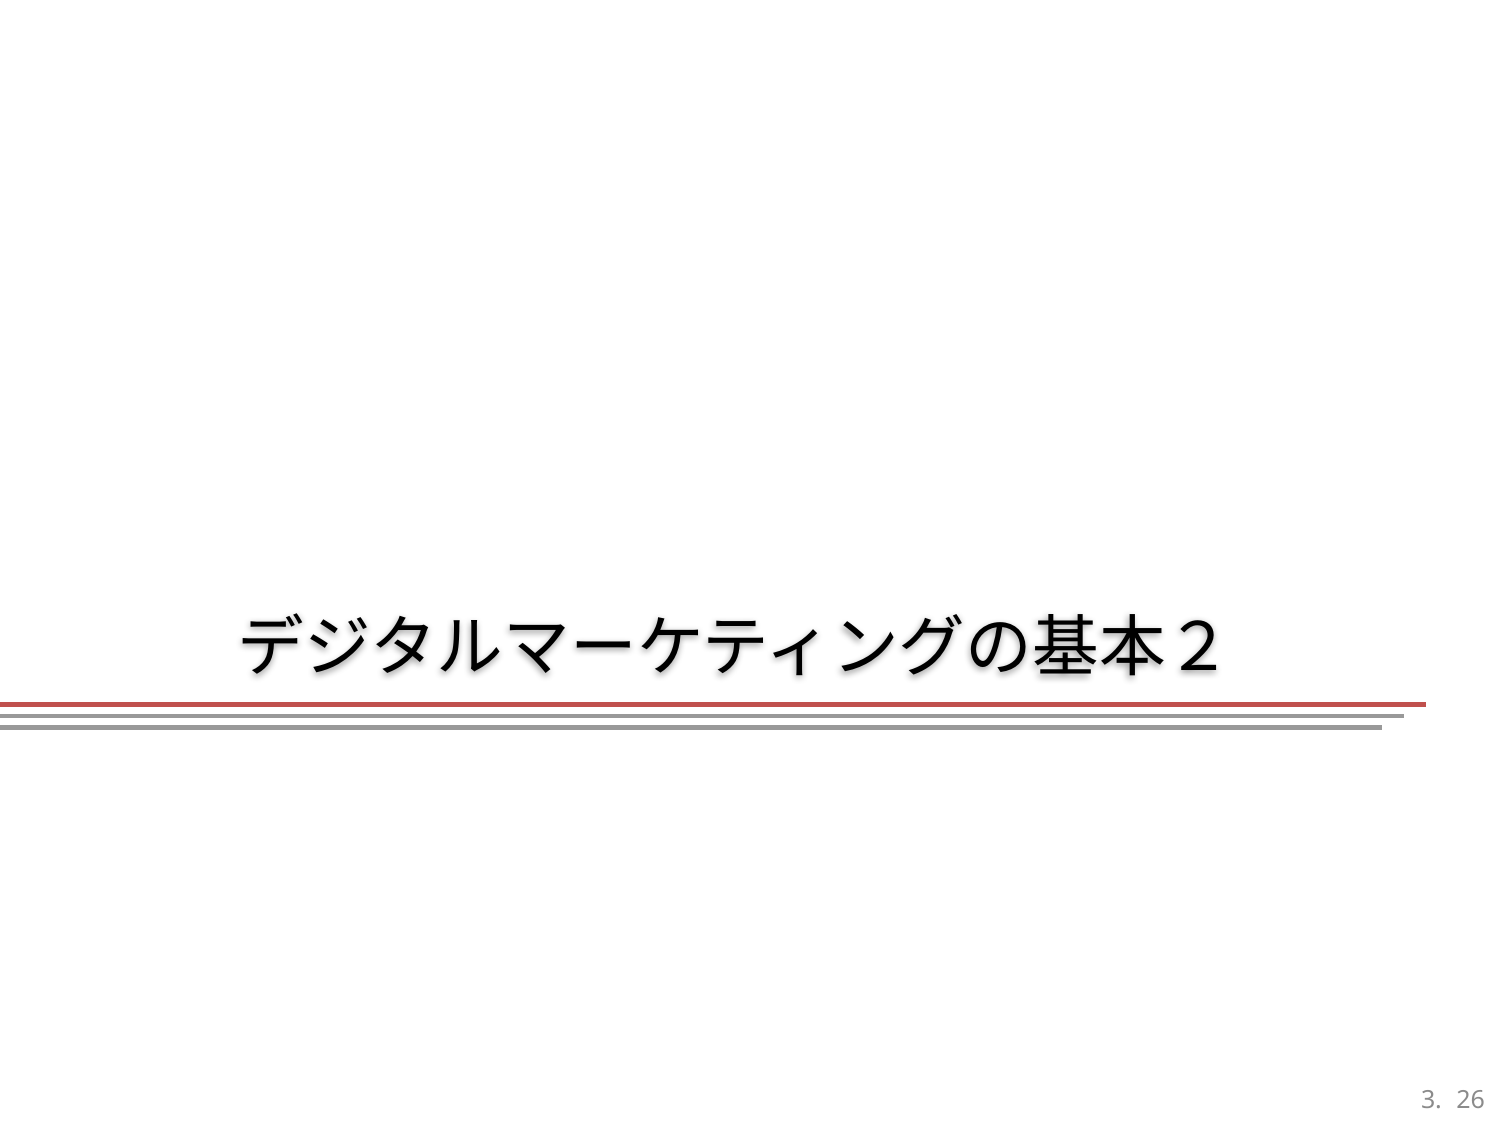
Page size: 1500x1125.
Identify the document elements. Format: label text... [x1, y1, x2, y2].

text_box デジタルマーケティングの基本２ [18, 596, 1452, 692]
slide_number 25 [1381, 1065, 1500, 1125]
